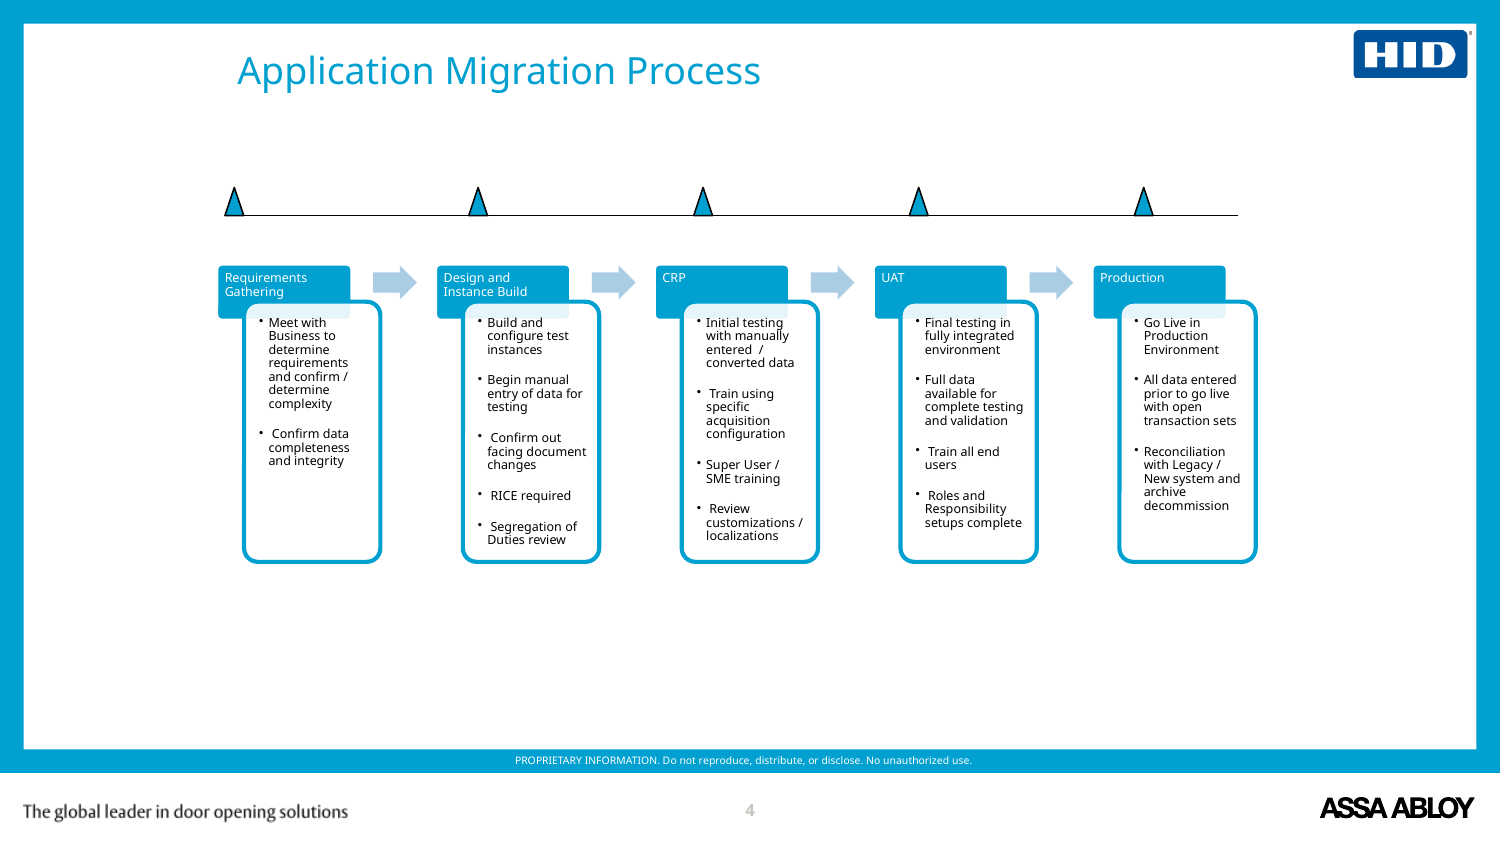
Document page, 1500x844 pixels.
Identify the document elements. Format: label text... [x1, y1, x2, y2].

title Application Migration Process [237, 47, 1280, 112]
slide_number 4 [706, 795, 794, 827]
picture [22, 802, 350, 824]
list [215, 168, 1257, 657]
